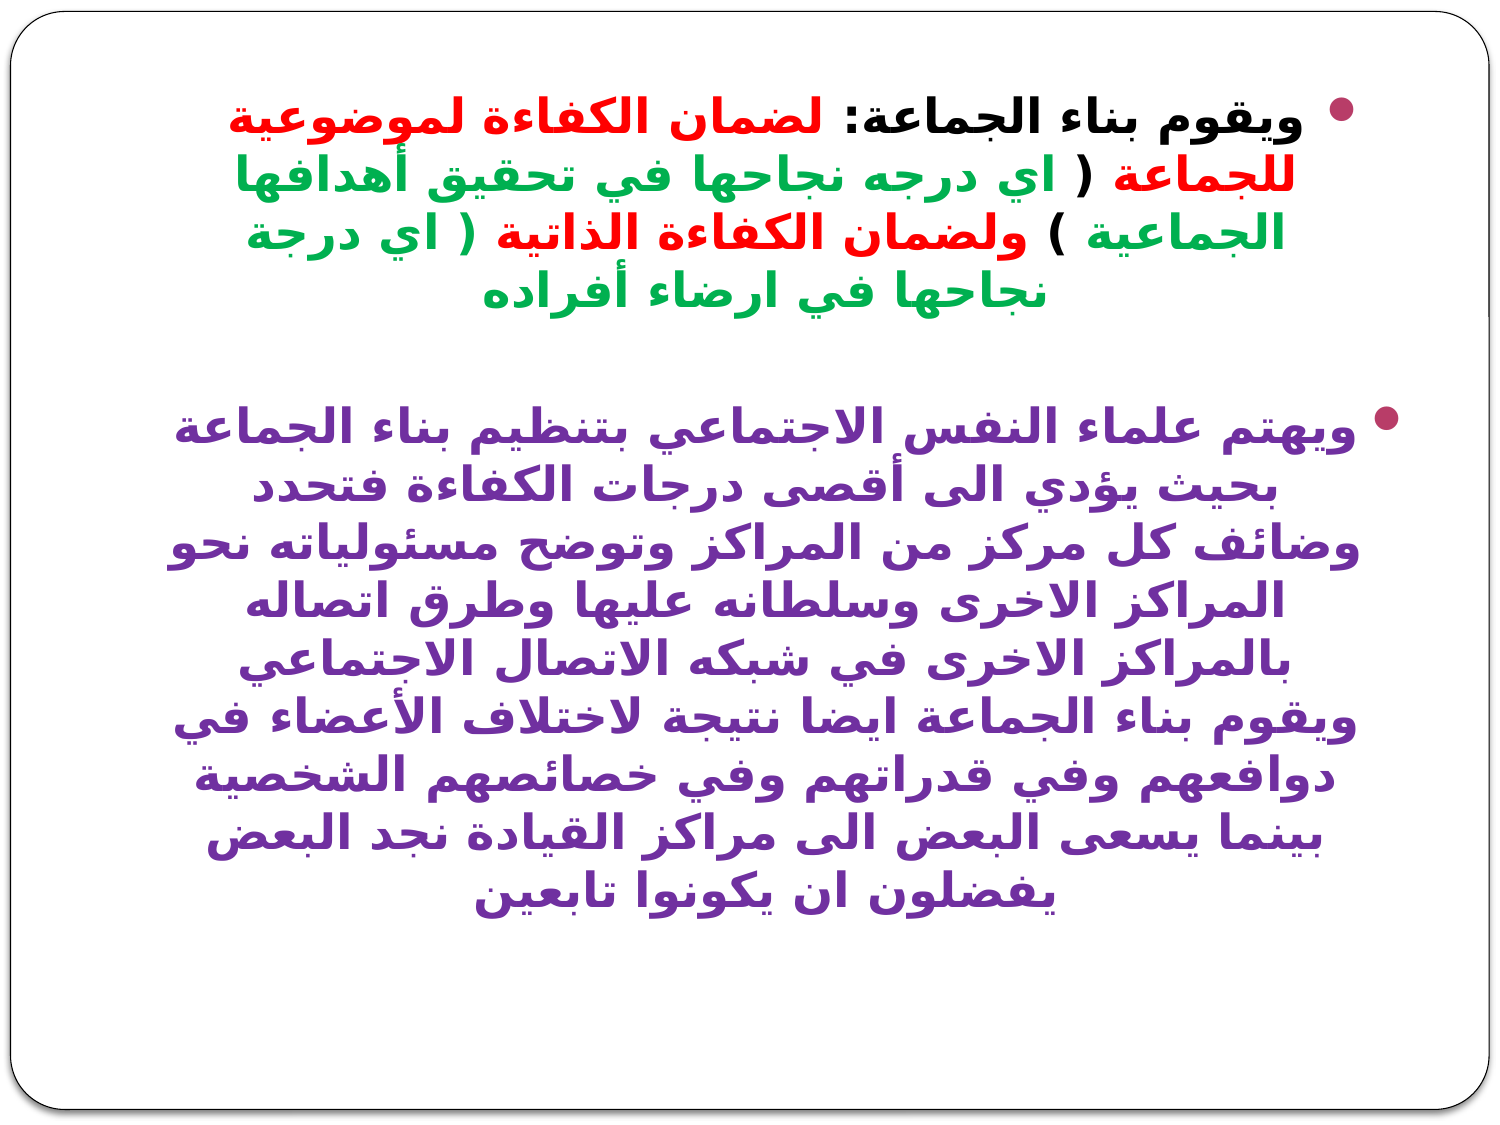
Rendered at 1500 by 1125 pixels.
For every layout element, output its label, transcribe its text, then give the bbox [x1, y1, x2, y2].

list ويقوم بناء الجماعة: لضمان الكفاءة لموضوعية للجماعة ( اي درجه نجاحها في تحقيق أهدافها الجماعية ) ولضمان الكفاءة الذاتية ( اي درجة نجاحها في ارضاء أفراده ويهتم علماء النفس الاجتماعي بتنظيم بناء الجماعة بحيث يؤدي الى أقصى درجات الكفاءة فتحدد وضائف كل مركز من المراكز وتوضح مسئولياته نحو المراكز الاخرى وسلطانه عليها وطرق اتصاله بالمراكز الاخرى في شبكه الاتصال الاجتماعي ويقوم بناء الجماعة ايضا نتيجة لاختلاف الأعضاء في دوافعهم وفي قدراتهم وفي خصائصهم الشخصية بينما يسعى البعض الى مراكز القيادة نجد البعض يفضلون ان يكونوا تابعين [147, 78, 1423, 929]
